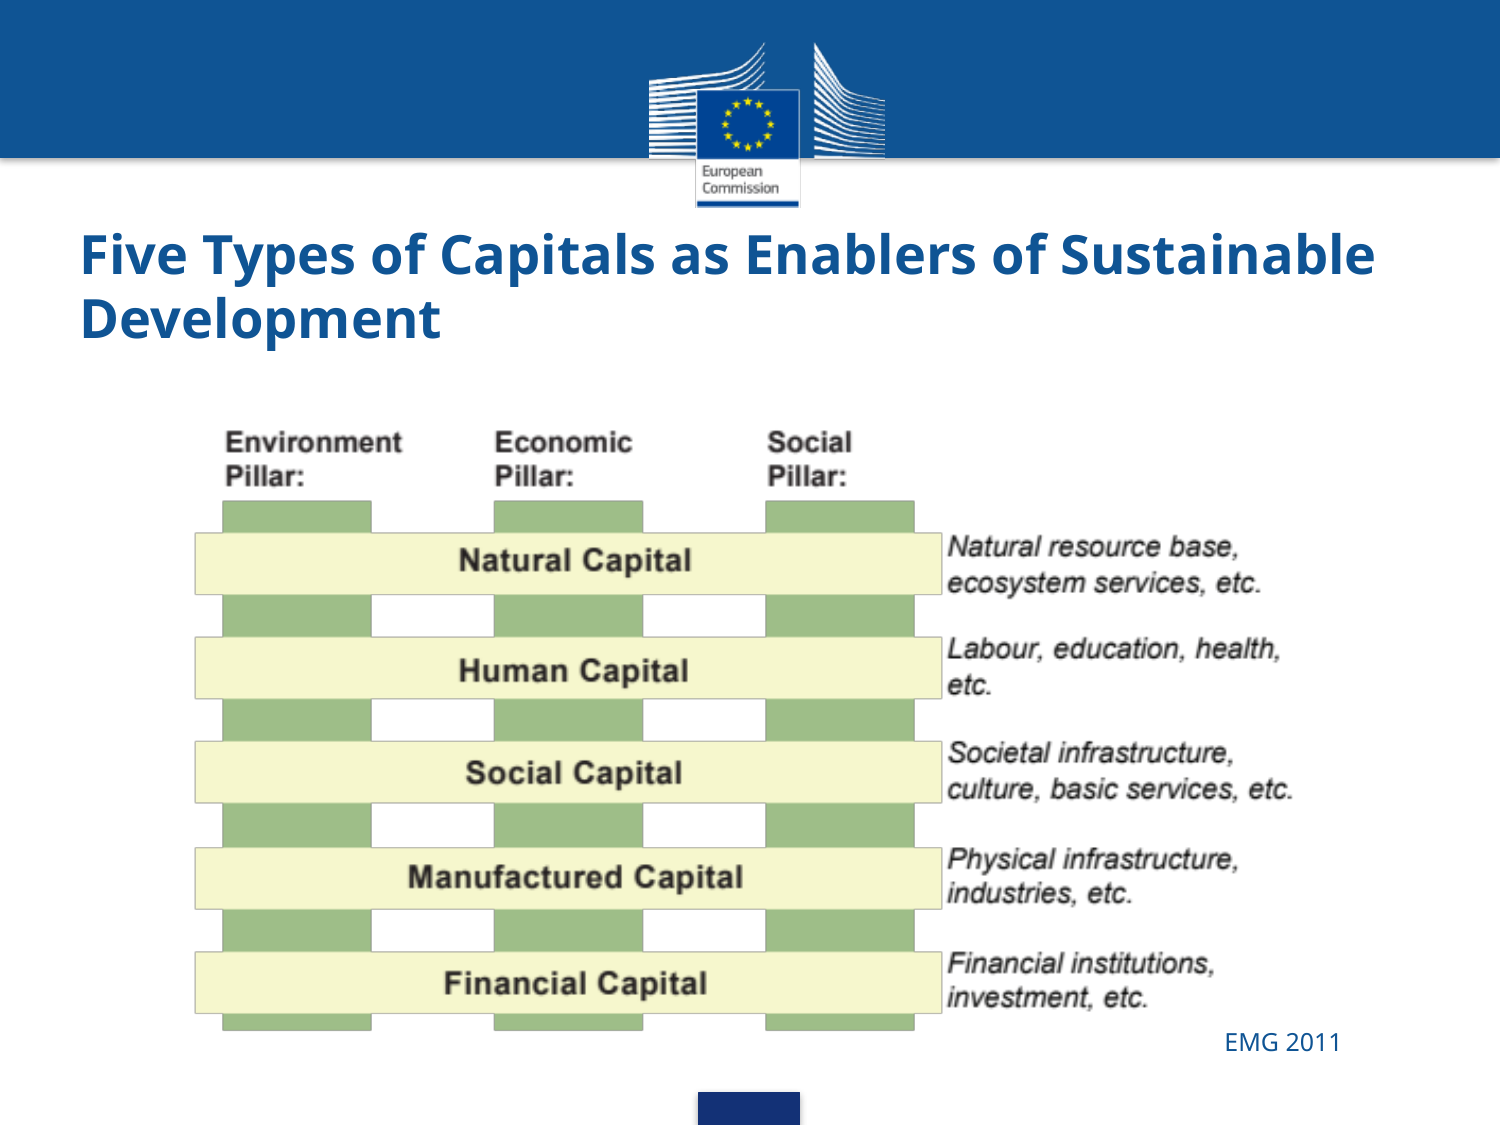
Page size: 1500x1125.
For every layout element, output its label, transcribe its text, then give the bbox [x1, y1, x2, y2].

text_box EMG 2011 [1209, 1018, 1446, 1064]
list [182, 408, 1316, 1037]
picture [649, 42, 885, 208]
title Five Types of Capitals as Enablers of Sustainable Development [64, 208, 1415, 362]
